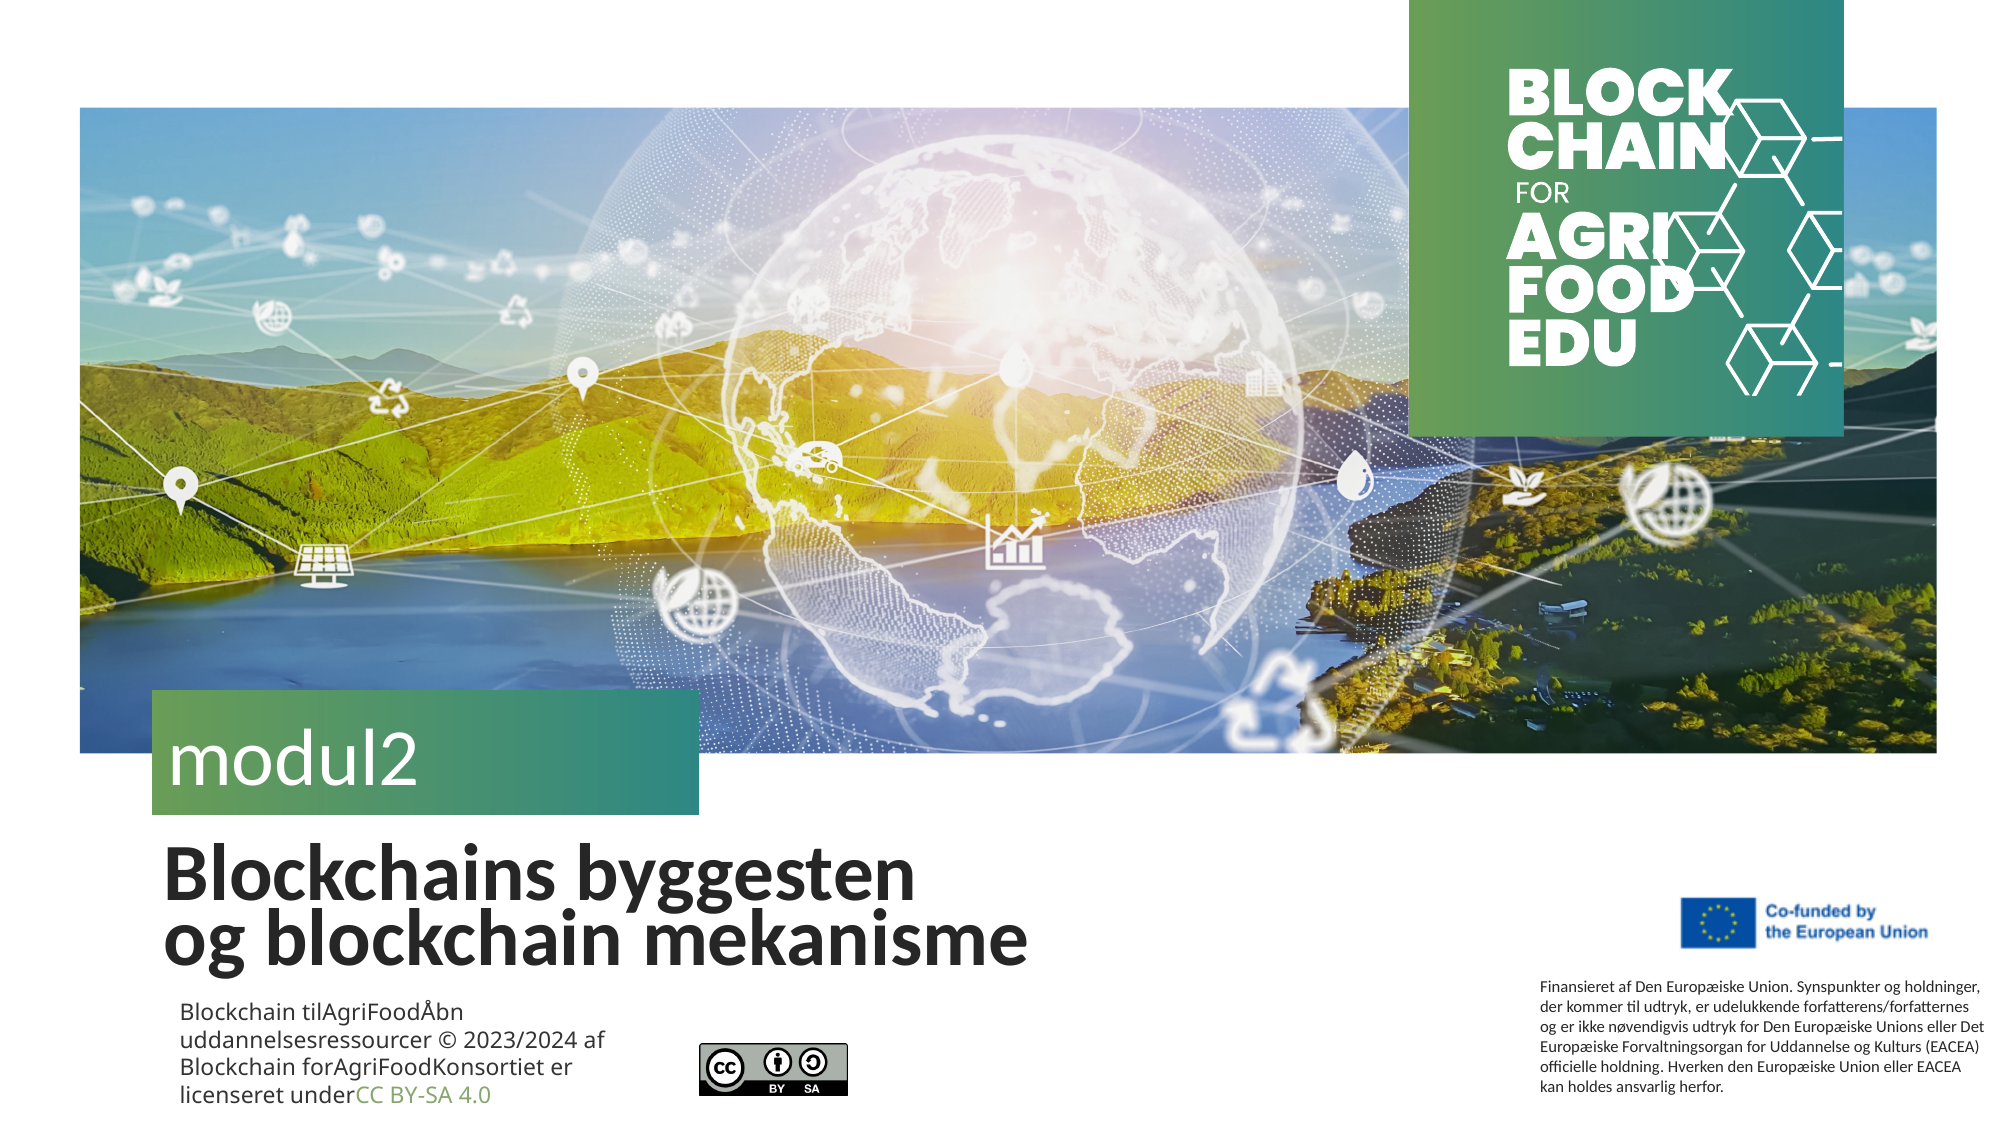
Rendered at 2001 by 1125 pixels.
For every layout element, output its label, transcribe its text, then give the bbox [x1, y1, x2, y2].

picture [1678, 895, 1947, 952]
list Blockchains byggesten og blockchain mekanisme [148, 844, 1565, 1015]
text_box Finansieret af Den Europæiske Union. Synspunkter og holdninger, der kommer til udtryk, er udelukkende forfatterens/forfatternes og er ikke nøvendigvis udtryk for Den Europæiske Unions eller Det Europæiske Forvaltningsorgan for Uddannelse og Kulturs (EACEA) officielle holdning. Hverken den Europæiske Union eller EACEA kan holdes ansvarlig herfor. [1525, 968, 2000, 1104]
picture [79, 107, 1937, 754]
text_box Blockchain tilAgriFoodÅbn uddannelsesressourcer © 2023/2024 af Blockchain forAgriFoodKonsortiet er licenseret underCC BY-SA 4.0 [164, 990, 687, 1119]
list modul2 [152, 754, 700, 815]
picture [699, 1043, 848, 1096]
